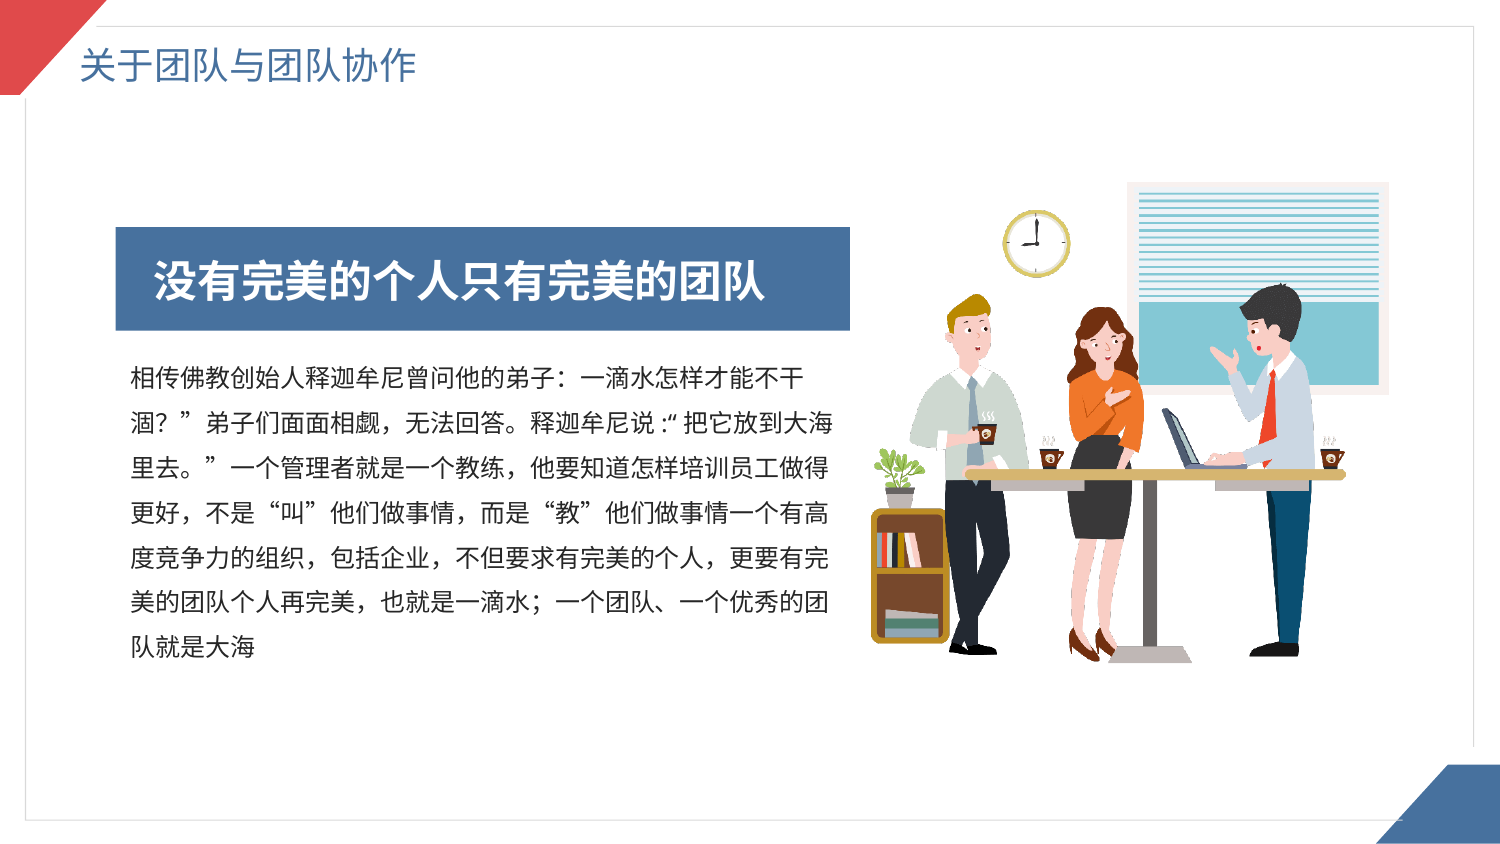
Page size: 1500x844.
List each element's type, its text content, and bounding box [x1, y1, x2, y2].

text_box 没有完美的个人只有完美的团队 [151, 251, 824, 306]
picture [824, 146, 1434, 756]
text_box 相传佛教创始人释迦牟尼曾问他的弟子：一滴水怎样才能不干涸？”弟子们面面相觑，无法回答。释迦牟尼说:“把它放到大海里去。”一个管理者就是一个教练，他要知道怎样培训员工做得更好，不是“叫”他们做事情，而是“教”他们做事情一个有高度竞争力的组织，包括企业，不但要求有完美的个人，更要有完美的团队个人再完美，也就是一滴水；一个团队、一个优秀的团队就是大海 [115, 340, 824, 670]
text_box [115, 226, 824, 332]
